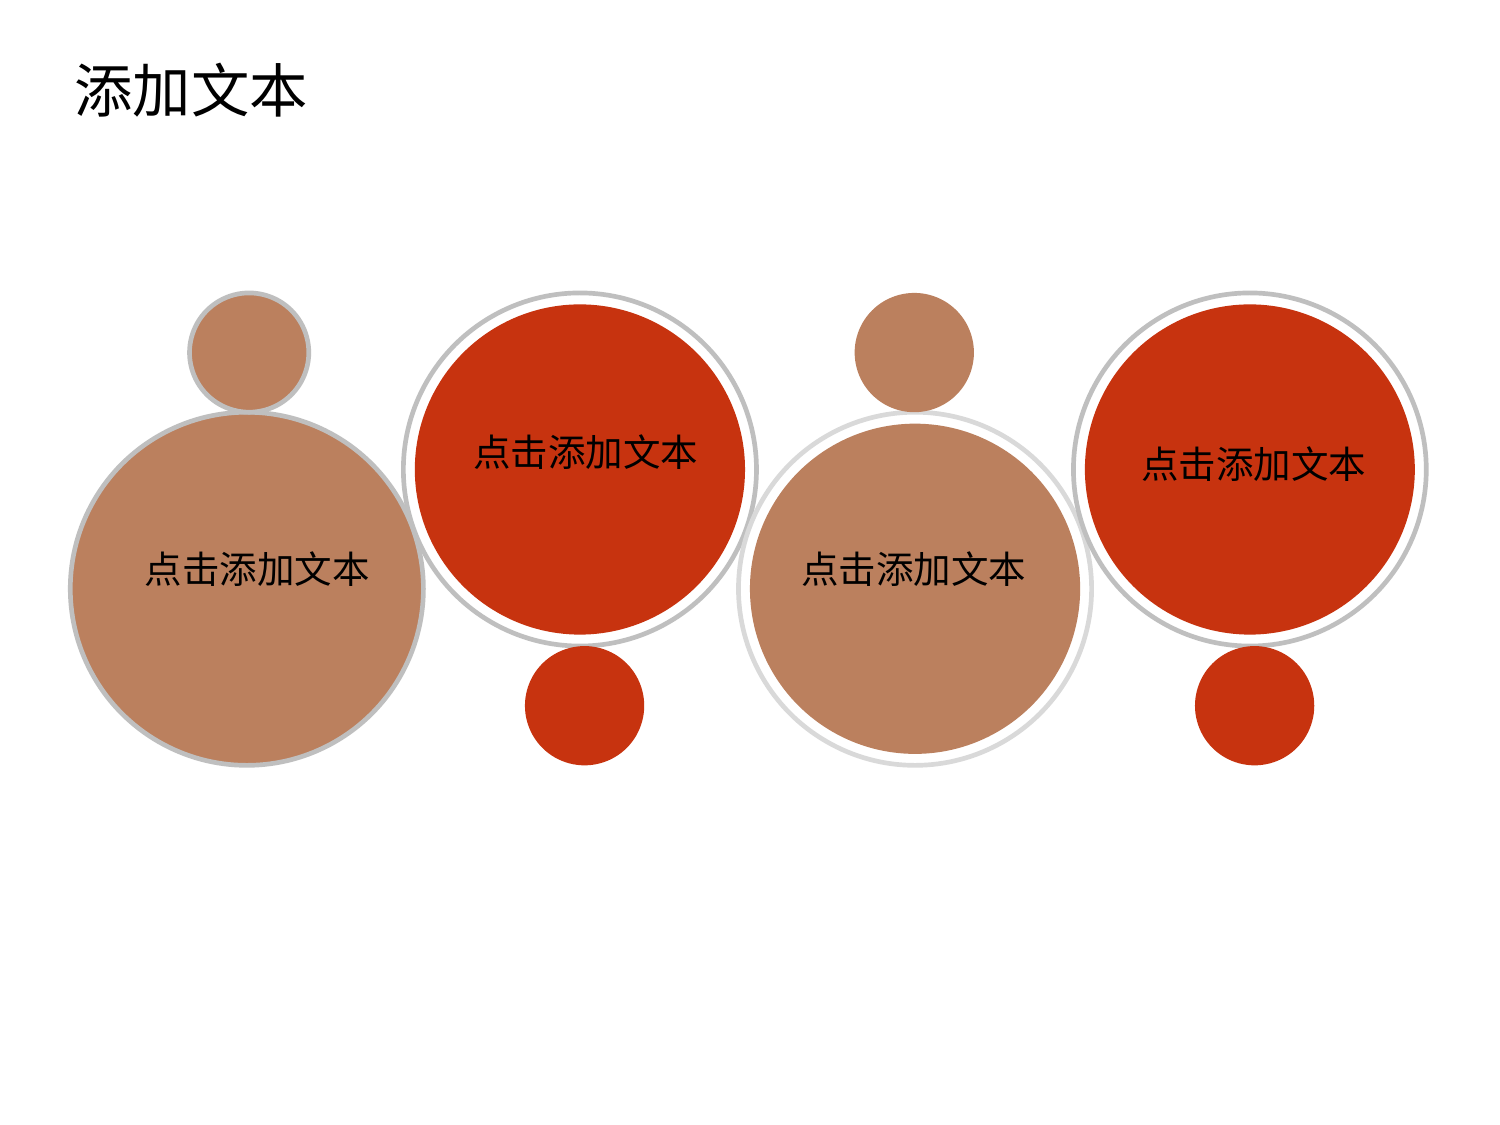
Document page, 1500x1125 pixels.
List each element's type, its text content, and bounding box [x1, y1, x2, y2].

text_box 添加文本 [60, 46, 323, 132]
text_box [70, 292, 1427, 766]
